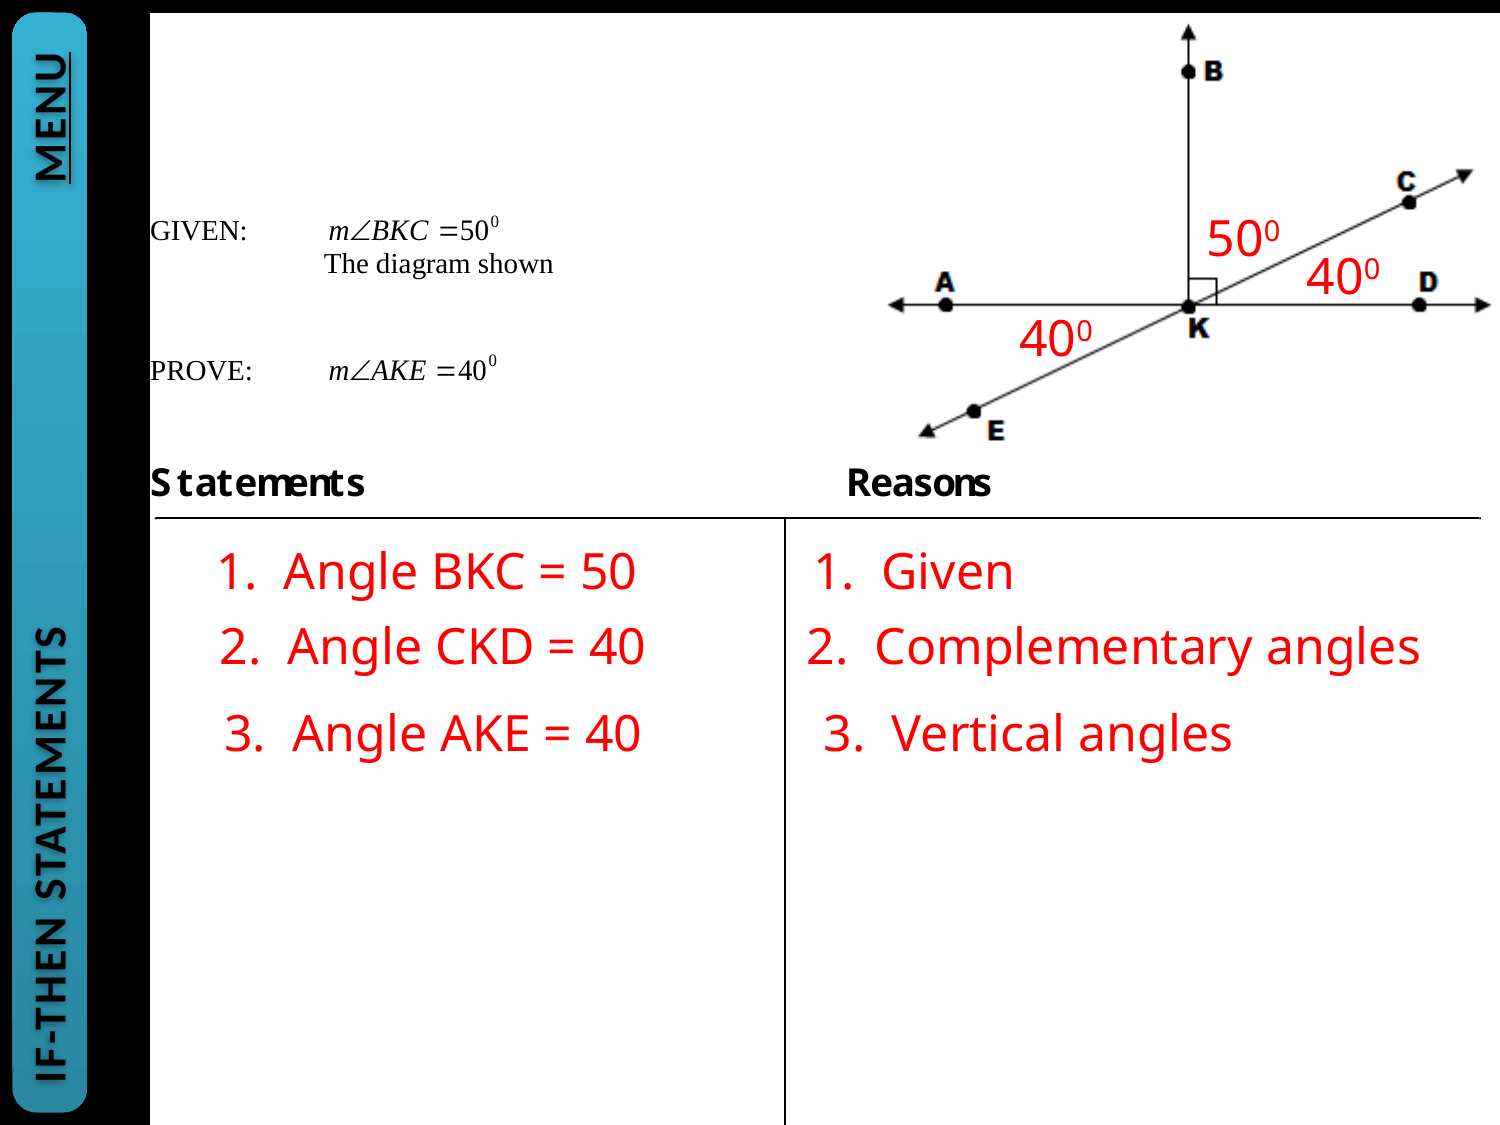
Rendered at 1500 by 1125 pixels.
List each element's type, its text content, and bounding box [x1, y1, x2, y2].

text_box IF-THEN STATEMENTS MENU [12, 37, 83, 1099]
text_box [21, 1107, 79, 1113]
text_box [12, 12, 88, 1093]
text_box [149, 12, 1500, 1125]
